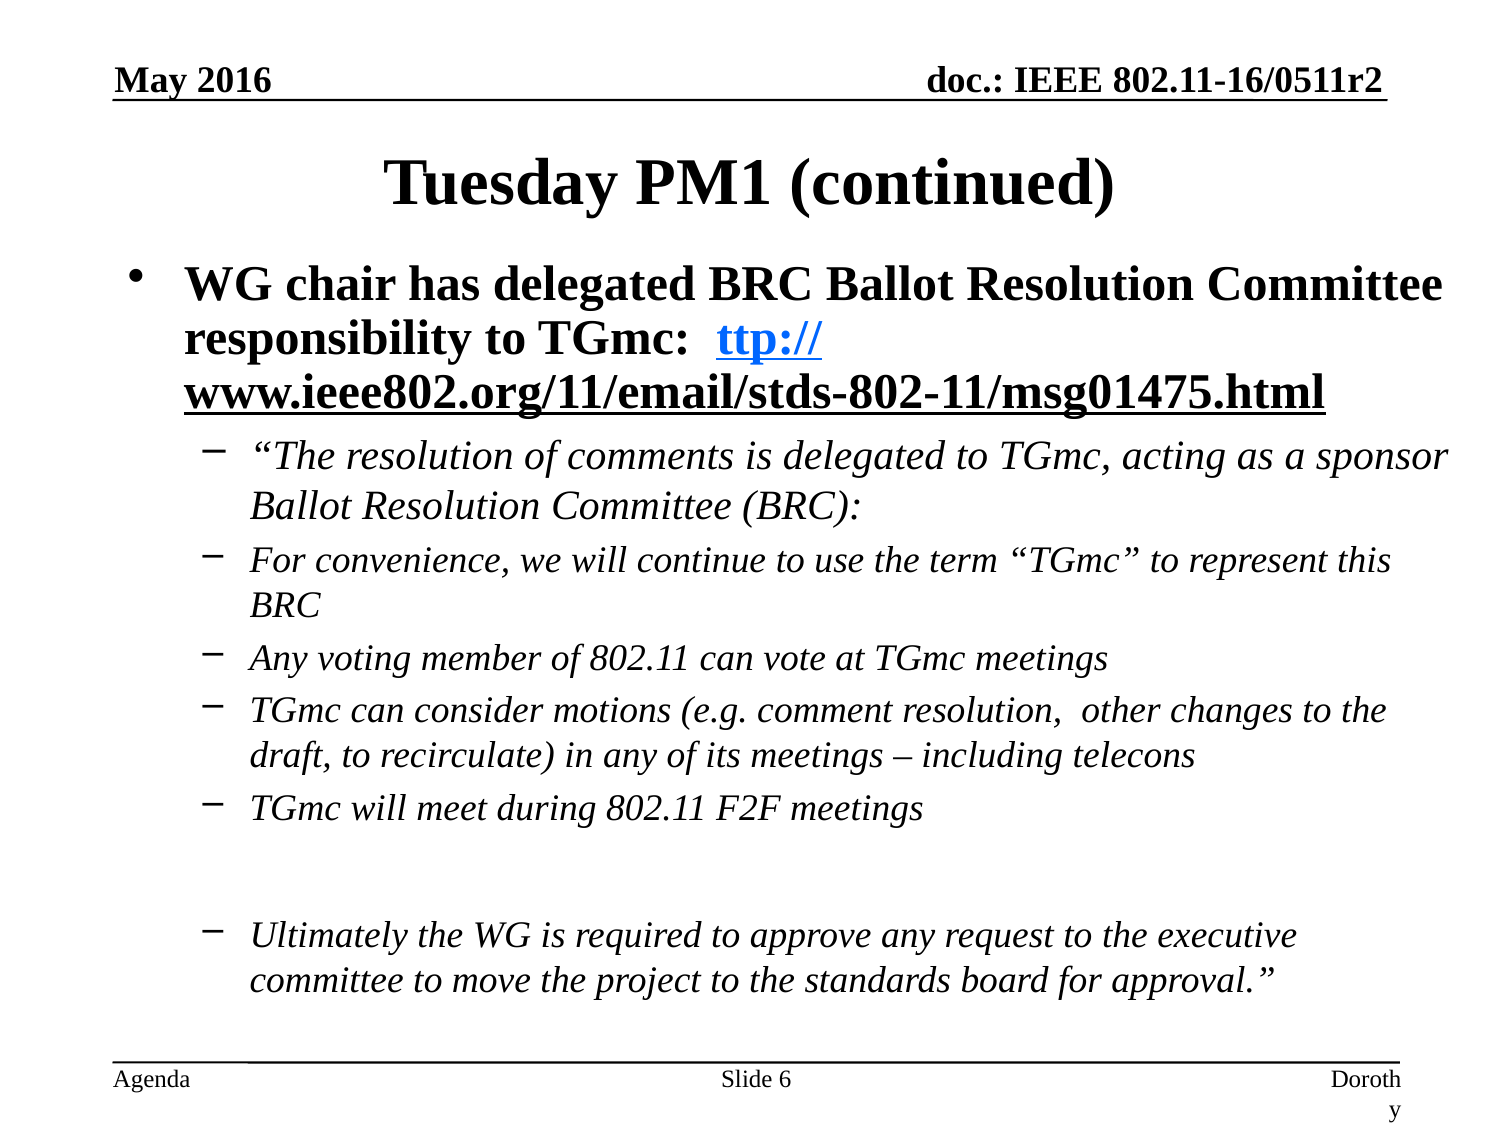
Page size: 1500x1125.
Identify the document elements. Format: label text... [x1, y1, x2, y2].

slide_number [114, 54, 425, 100]
title Tuesday PM1 (continued) [112, 112, 1388, 249]
footer Dorothy Stanley, HP Enterprise [1325, 1062, 1402, 1093]
list WG chair has delegated BRC Ballot Resolution Committee responsibility to TGmc: ttp://www.ieee802.org/11/email/stds-802-11/msg01475.html “The resolution of comments is delegated to TGmc, acting as a sponsor Ballot Resolution Committee (BRC): For convenience, we will continue to use the term “TGmc” to represent this BRC Any voting member of 802.11 can vote at TGmc meetings TGmc can consider motions (e.g. comment resolution, other changes to the draft, to recirculate) in any of its meetings – including telecons TGmc will meet during 802.11 F2F meetings Ultimately the WG is required to approve any request to the executive committee to move the project to the standards board for approval.” [112, 249, 1475, 1038]
slide_number Slide 6 [712, 1062, 800, 1093]
